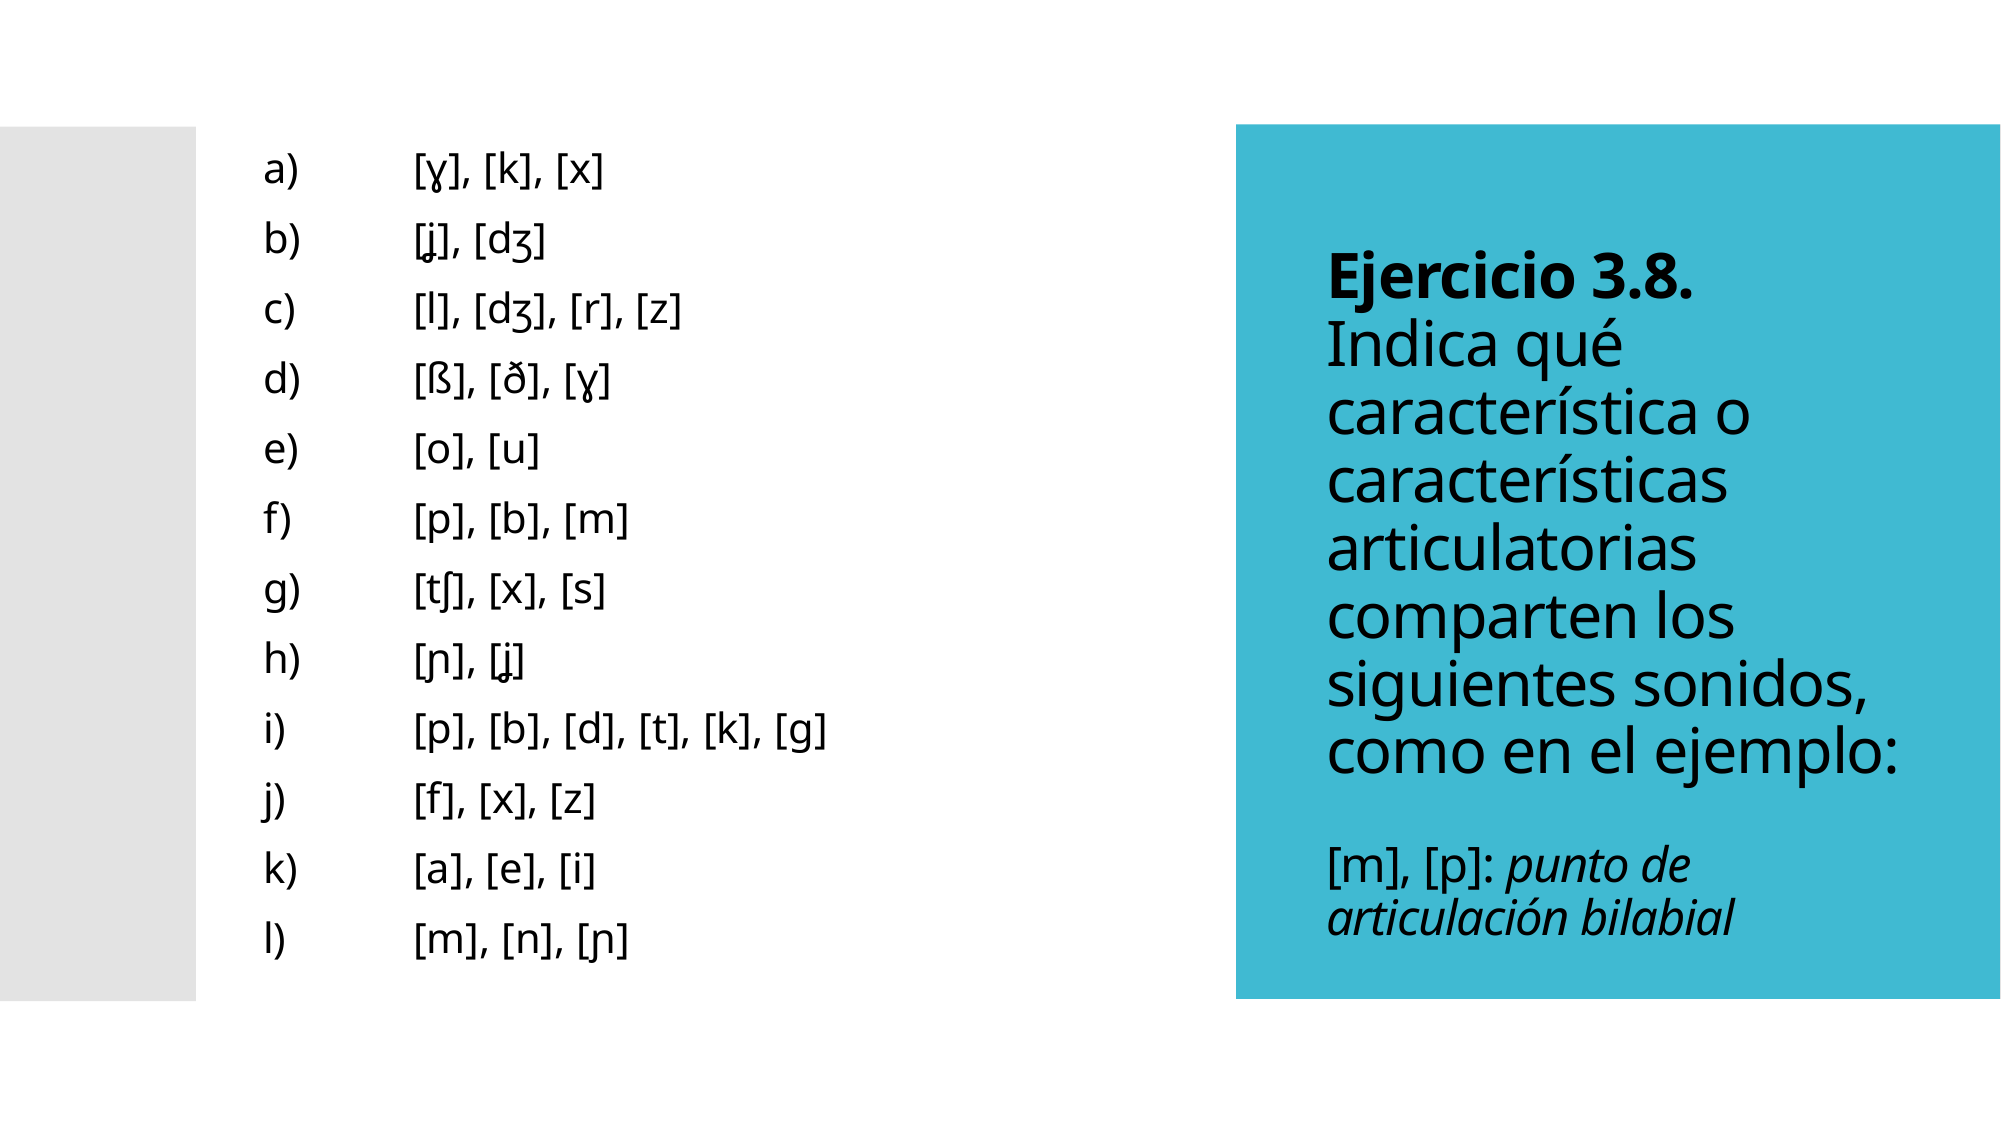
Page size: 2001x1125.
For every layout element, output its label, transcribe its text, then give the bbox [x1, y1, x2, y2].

text_box [1235, 124, 2000, 1000]
text_box [0, 0, 2000, 1125]
list a) [ɣ], [k], [x] b) [ʝ], [dʒ] c) [l], [dʒ], [r], [z] d) [ß], [ð], [ɣ] e) [o], [u] f) [p], [b], [m] g) [tʃ], [x], [s] h) [ɲ], [ʝ] i) [p], [b], [d], [t], [k], [g] j) [f], [x], [z] k) [a], [e], [i] l) [m], [n], [ɲ] [248, 203, 1184, 970]
text_box [0, 126, 197, 1002]
title Ejercicio 3.8. Indica qué característica o características articulatorias comparten los siguientes sonidos, como en el ejemplo: [m], [p]: punto de articulación bilabial [1311, 181, 1935, 954]
